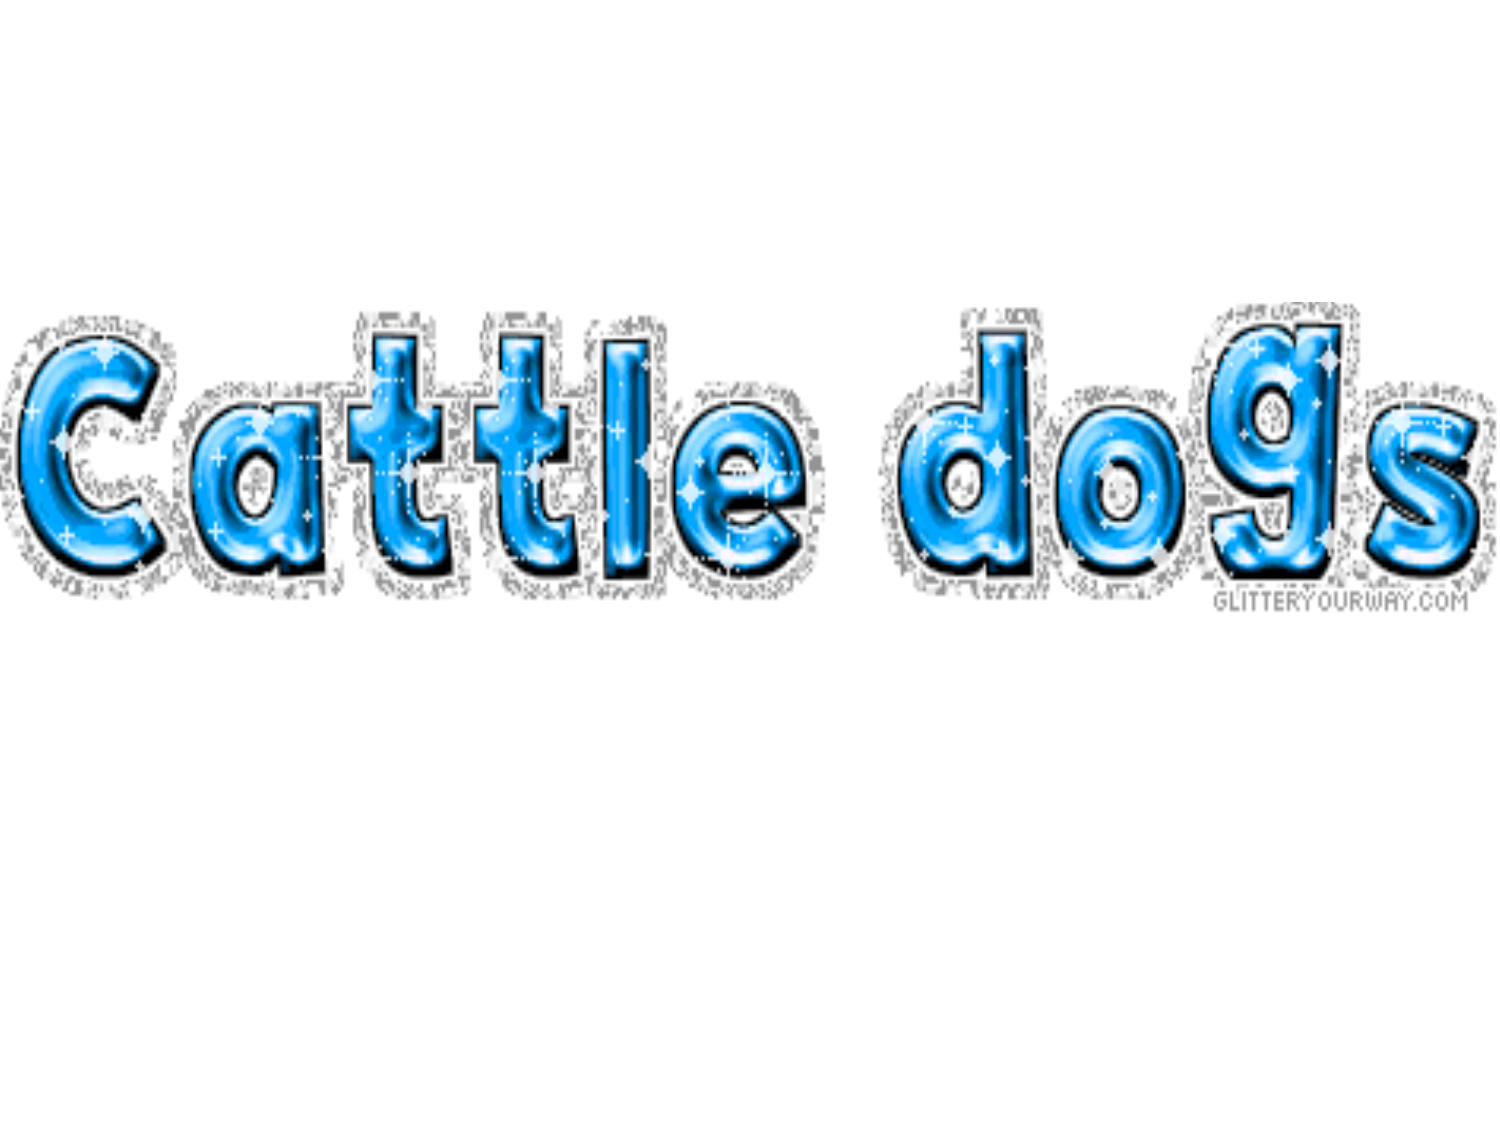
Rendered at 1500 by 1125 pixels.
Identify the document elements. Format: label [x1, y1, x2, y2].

picture [0, 302, 1500, 620]
